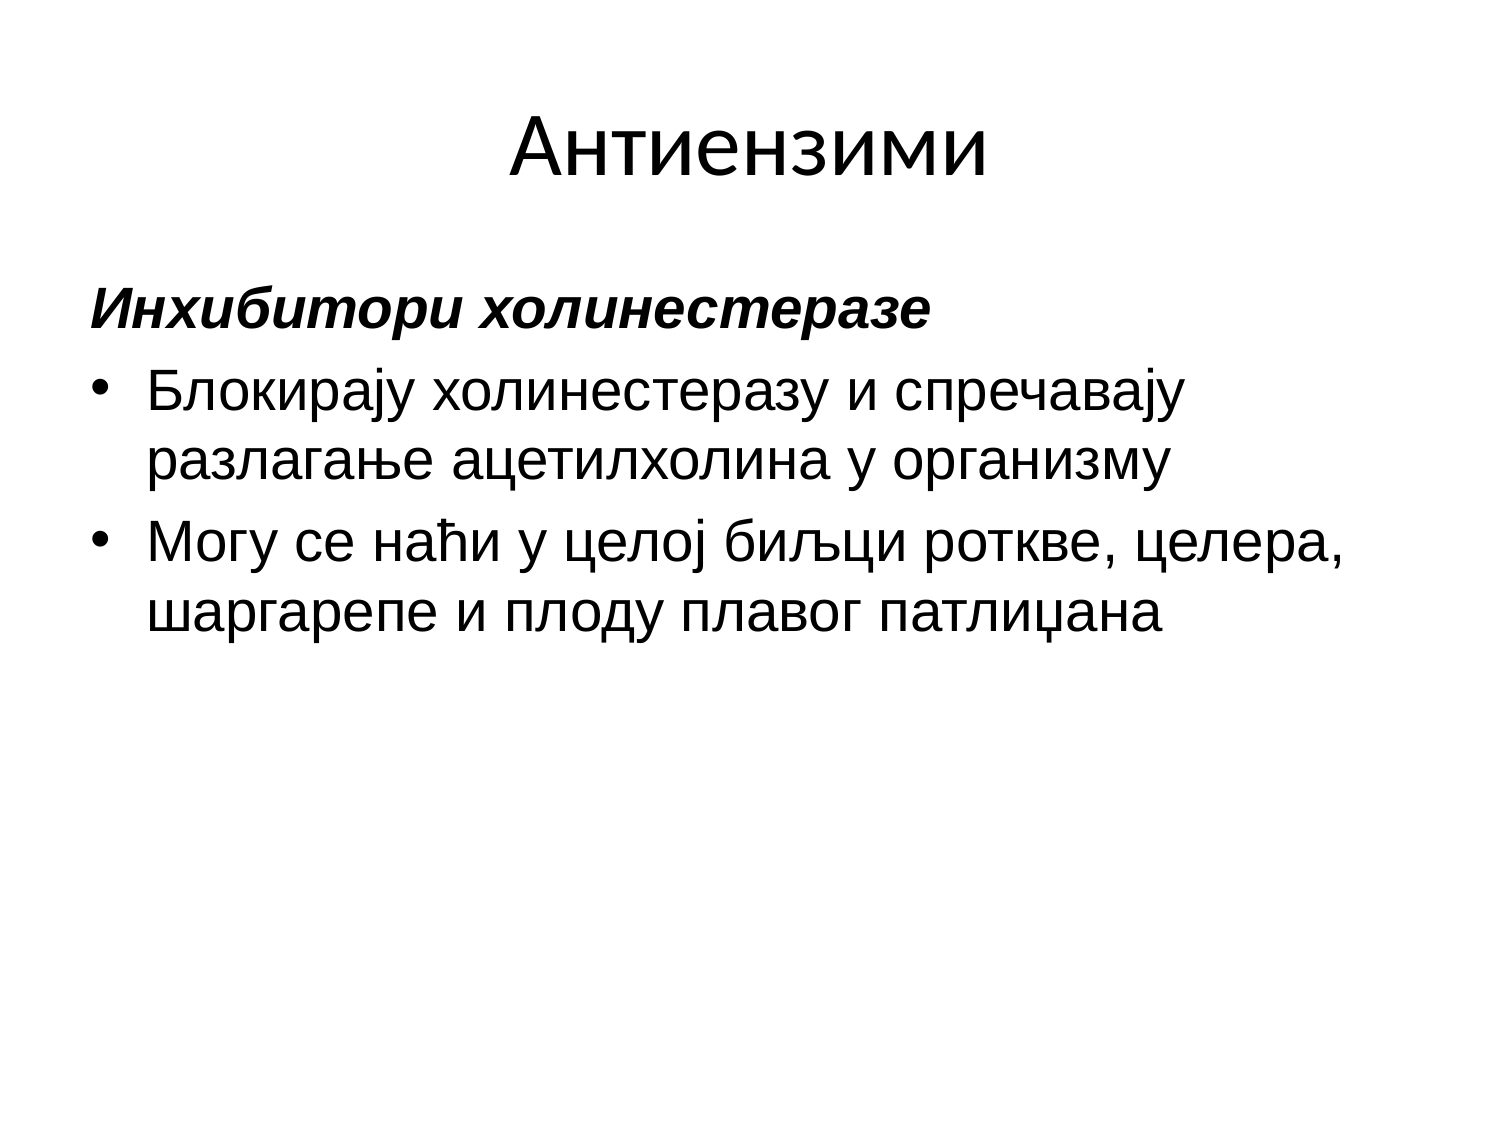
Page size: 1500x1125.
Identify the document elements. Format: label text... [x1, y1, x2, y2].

title Антиензими [74, 44, 1426, 233]
list Инхибитори холинестеразе Блокирају холинестеразу и спречавају разлагање ацетилхолина у организму Могу се наћи у целој биљци роткве, целера, шаргарепе и плоду плавог патлиџана [74, 262, 1426, 1006]
